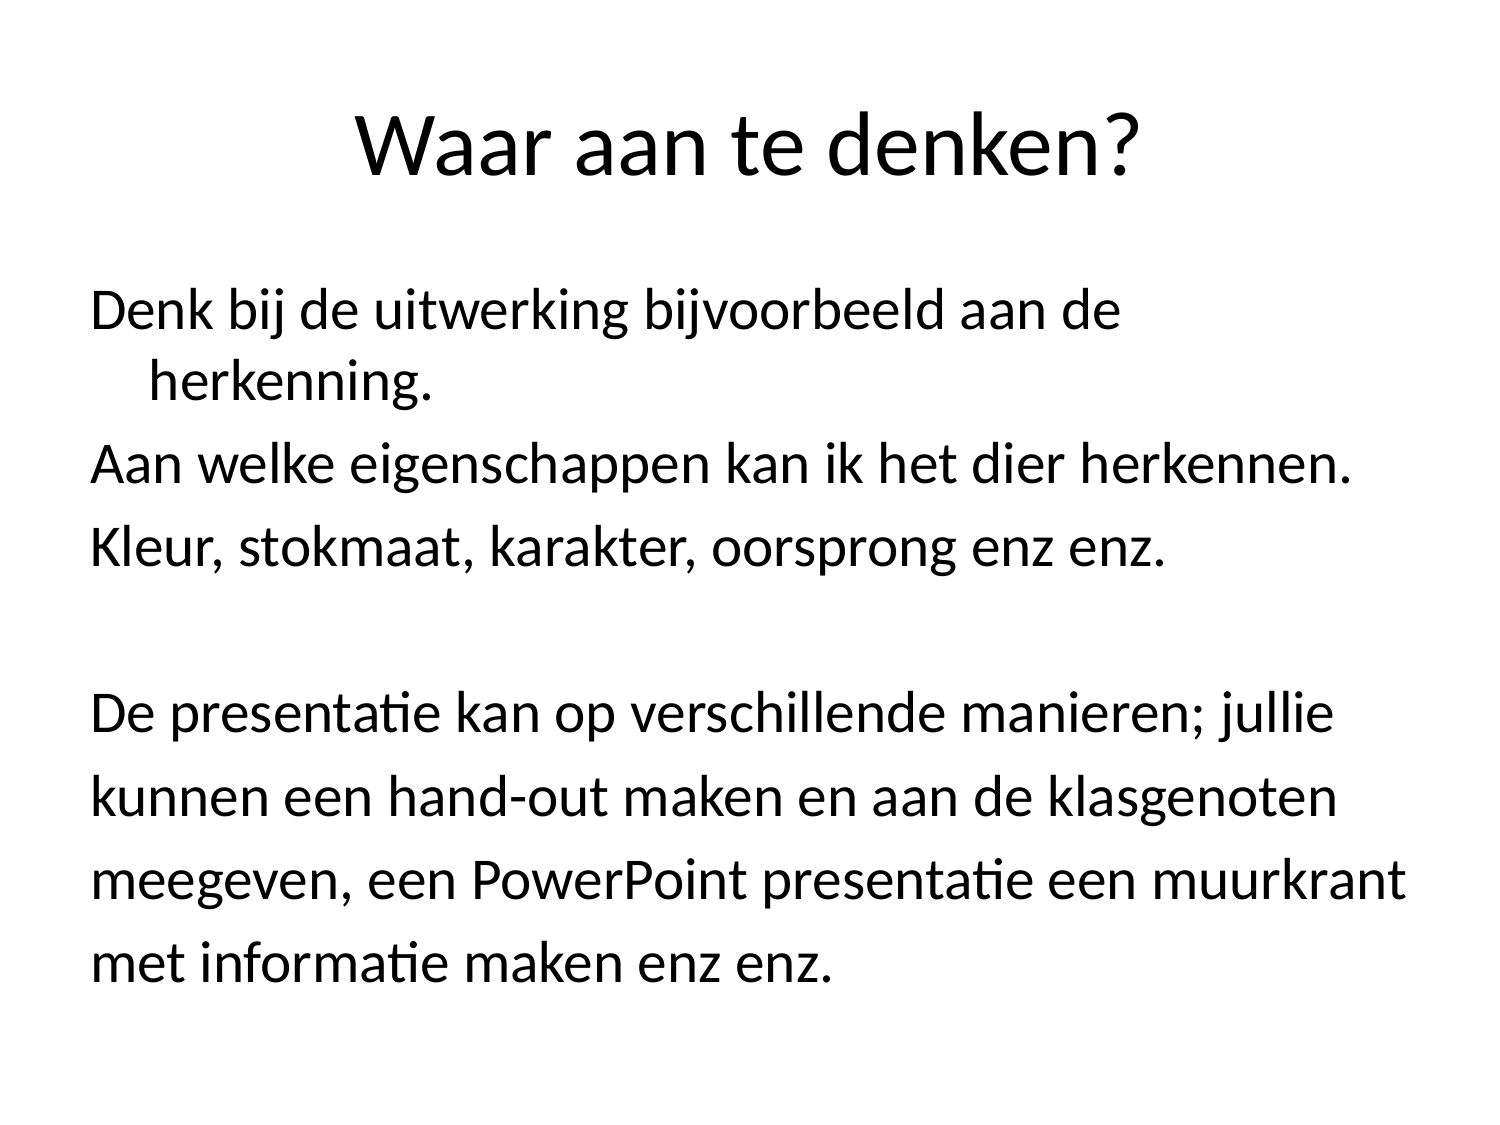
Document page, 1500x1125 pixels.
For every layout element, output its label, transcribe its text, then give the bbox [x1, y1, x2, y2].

list Denk bij de uitwerking bijvoorbeeld aan de herkenning. Aan welke eigenschappen kan ik het dier herkennen. Kleur, stokmaat, karakter, oorsprong enz enz. De presentatie kan op verschillende manieren; jullie kunnen een hand-out maken en aan de klasgenoten meegeven, een PowerPoint presentatie een muurkrant met informatie maken enz enz. [75, 262, 1425, 1005]
title Waar aan te denken? [75, 45, 1425, 233]
